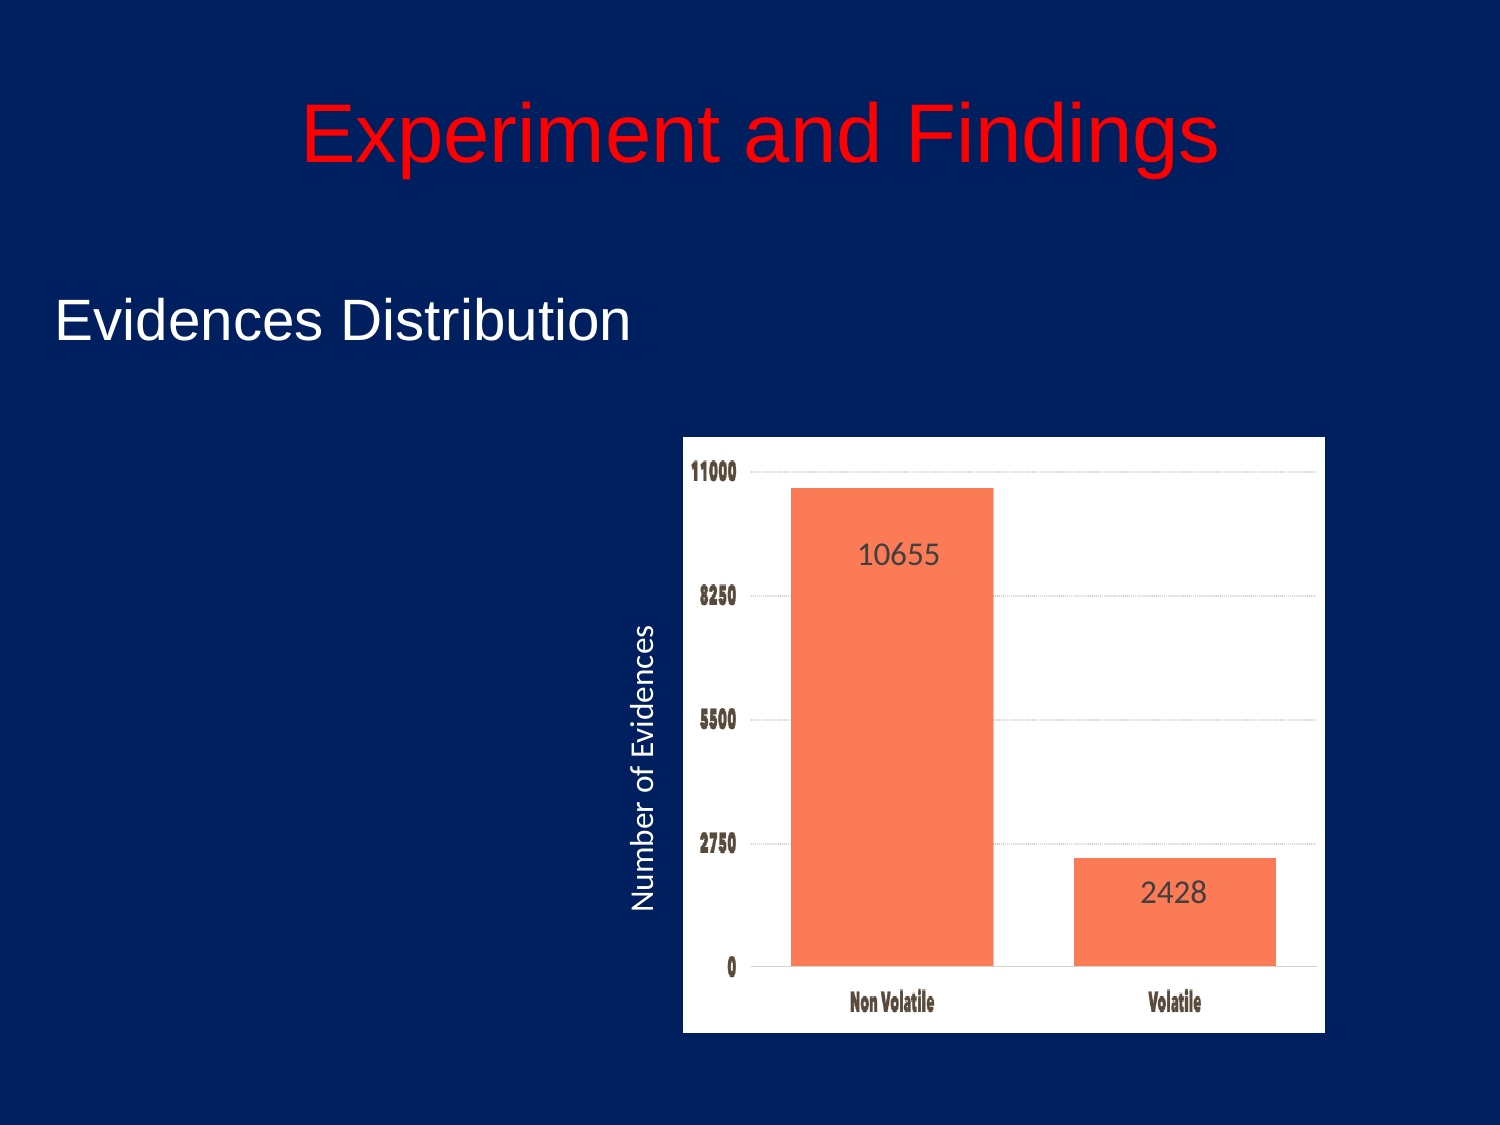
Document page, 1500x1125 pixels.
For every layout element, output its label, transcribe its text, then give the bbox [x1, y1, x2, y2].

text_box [612, 437, 1326, 1034]
text_box Evidences Distribution [40, 275, 648, 360]
text_box Experiment and Findings [44, 53, 1456, 179]
